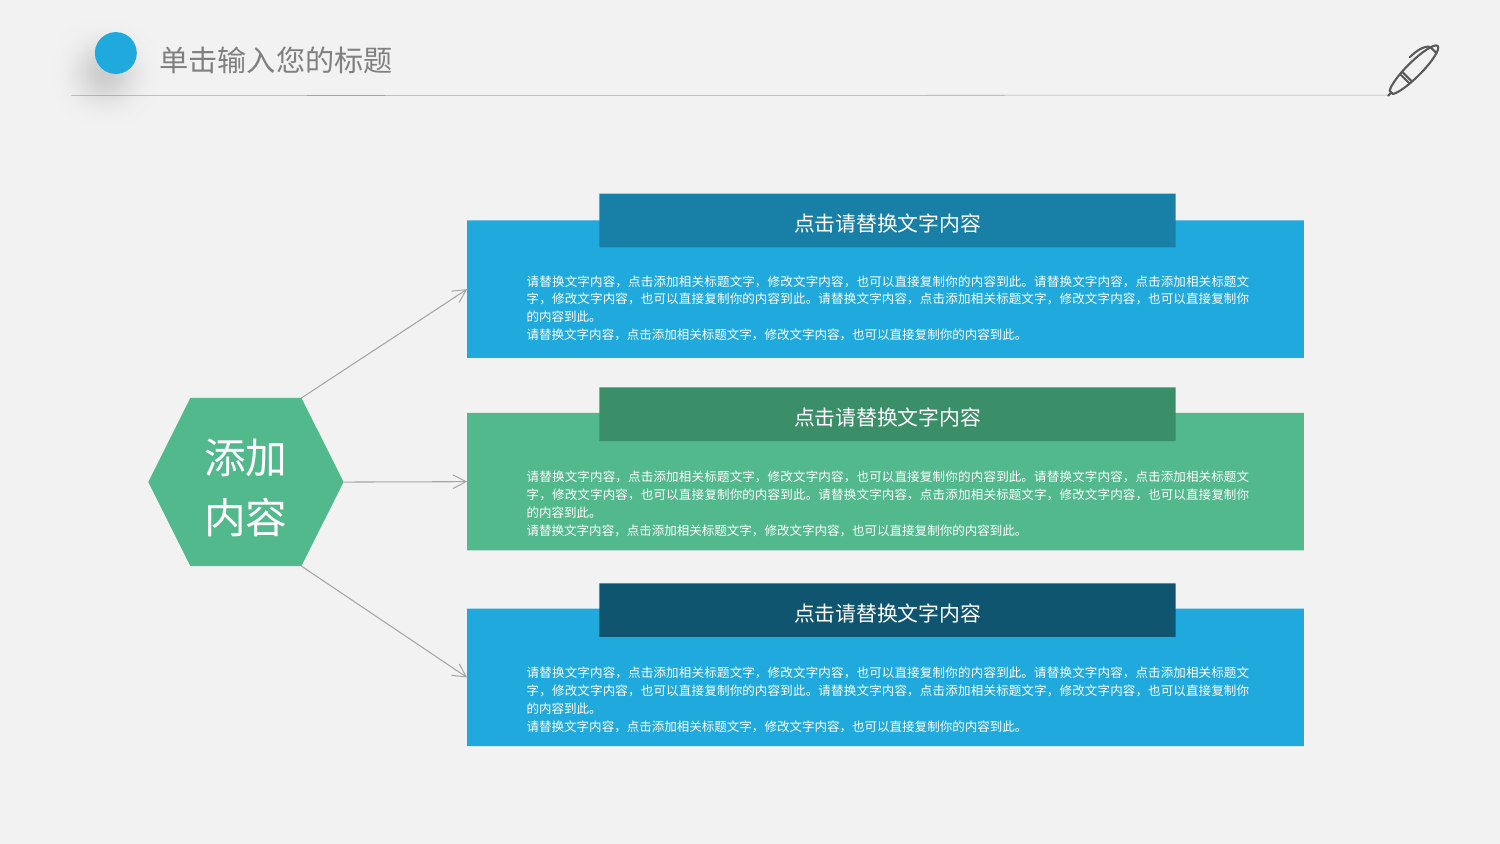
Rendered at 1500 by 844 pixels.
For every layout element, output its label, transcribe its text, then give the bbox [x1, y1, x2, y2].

text_box 点击请替换文字内容 [597, 581, 1178, 639]
text_box 点击请替换文字内容 [597, 192, 1178, 249]
text_box [465, 411, 1306, 552]
text_box 请替换文字内容，点击添加相关标题文字，修改文字内容，也可以直接复制你的内容到此。请替换文字内容，点击添加相关标题文字，修改文字内容，也可以直接复制你的内容到此。请替换文字内容，点击添加相关标题文字，修改文字内容，也可以直接复制你的内容到此。 请替换文字内容，点击添加相关标题文字，修改文字内容，也可以直接复制你的内容到此。 [515, 264, 1260, 348]
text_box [301, 288, 468, 399]
text_box [465, 607, 1306, 748]
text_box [301, 565, 468, 678]
text_box [465, 218, 1306, 360]
text_box 请替换文字内容，点击添加相关标题文字，修改文字内容，也可以直接复制你的内容到此。请替换文字内容，点击添加相关标题文字，修改文字内容，也可以直接复制你的内容到此。请替换文字内容，点击添加相关标题文字，修改文字内容，也可以直接复制你的内容到此。 请替换文字内容，点击添加相关标题文字，修改文字内容，也可以直接复制你的内容到此。 [515, 460, 1260, 544]
text_box 添加内容 [146, 395, 346, 569]
text_box 请替换文字内容，点击添加相关标题文字，修改文字内容，也可以直接复制你的内容到此。请替换文字内容，点击添加相关标题文字，修改文字内容，也可以直接复制你的内容到此。请替换文字内容，点击添加相关标题文字，修改文字内容，也可以直接复制你的内容到此。 请替换文字内容，点击添加相关标题文字，修改文字内容，也可以直接复制你的内容到此。 [515, 656, 1260, 740]
text_box 单击输入您的标题 [145, 35, 511, 84]
text_box 点击请替换文字内容 [597, 385, 1178, 443]
